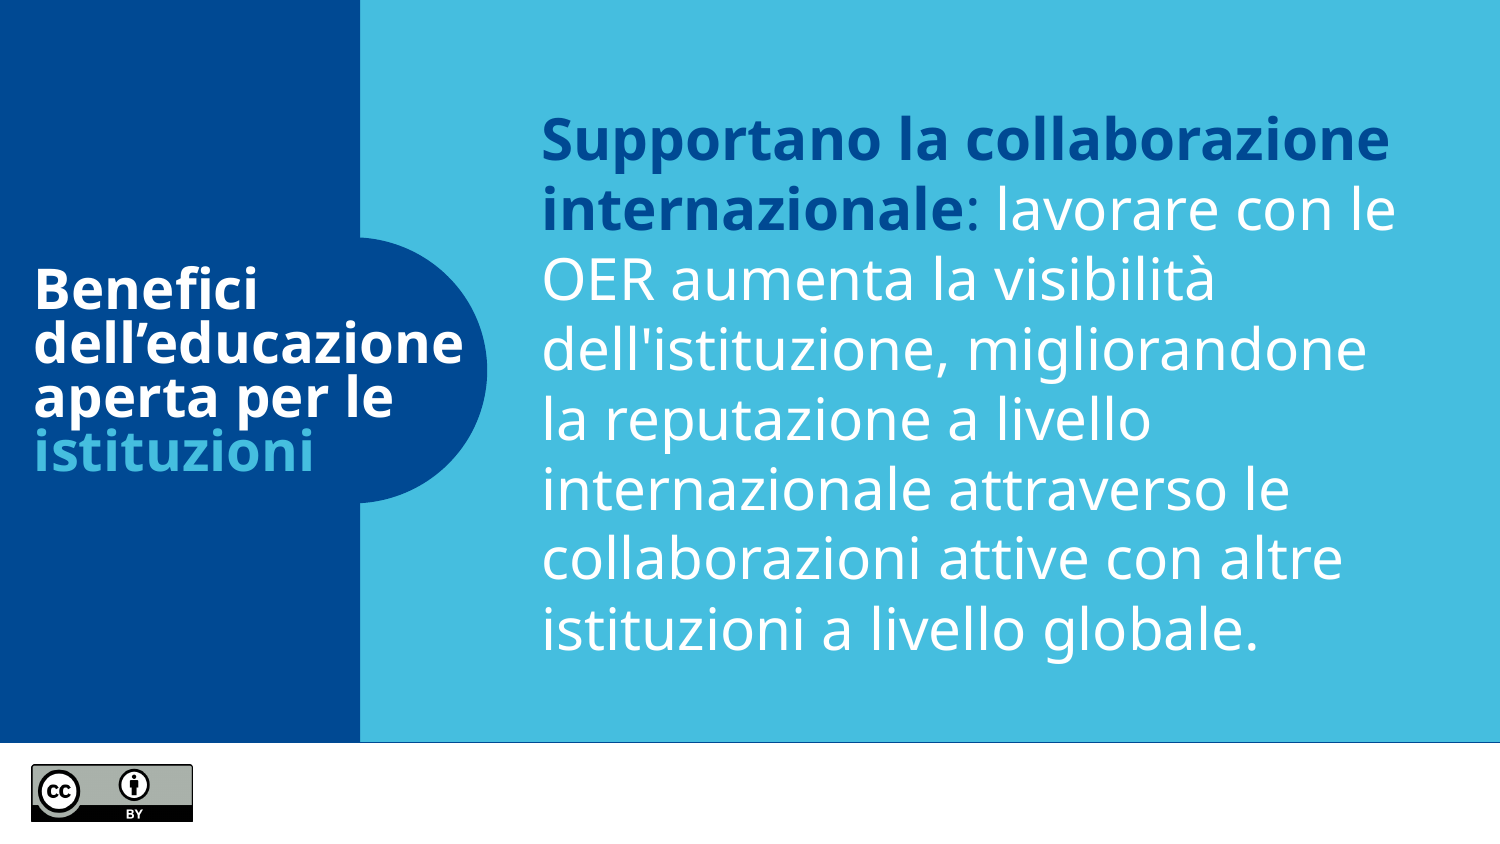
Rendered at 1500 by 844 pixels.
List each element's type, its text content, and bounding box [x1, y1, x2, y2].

text_box [0, 0, 361, 742]
picture [31, 764, 193, 822]
text_box [0, 750, 1500, 844]
text_box Benefici dell’educazione aperta per le istituzioni [18, 250, 525, 497]
text_box [295, 237, 410, 250]
text_box Supportano la collaborazione internazionale: lavorare con le OER aumenta la visibilità dell'istituzione, migliorandone la reputazione a livello internazionale attraverso le collaborazioni attive con altre istituzioni a livello globale. [526, 86, 1428, 677]
text_box [311, 497, 394, 504]
